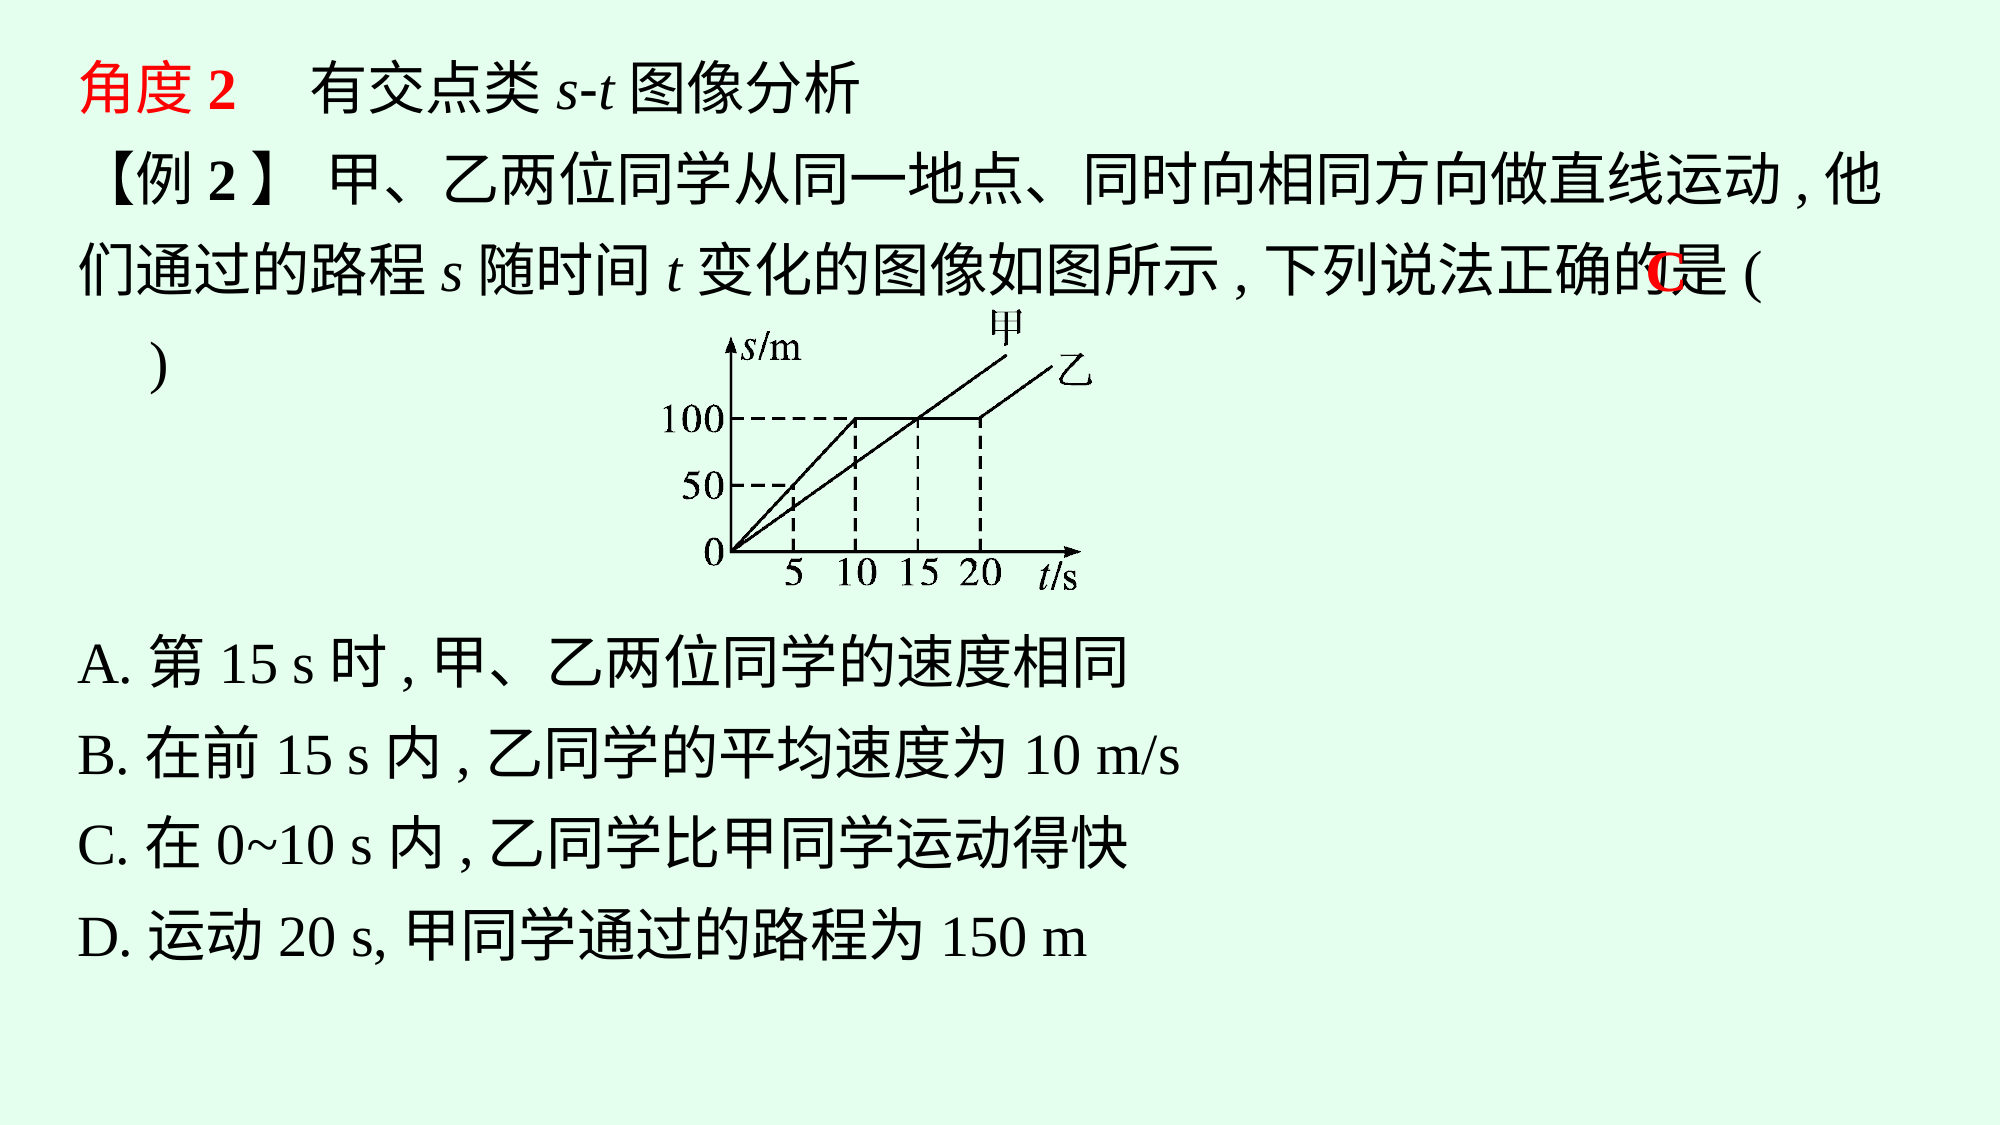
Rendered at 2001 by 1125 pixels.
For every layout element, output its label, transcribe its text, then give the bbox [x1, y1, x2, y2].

text_box A.第15 s时,甲、乙两位同学的速度相同 B.在前15 s内,乙同学的平均速度为10 m/s C.在0~10 s内,乙同学比甲同学运动得快 D.运动20 s,甲同学通过的路程为150 m [62, 596, 1938, 976]
picture [655, 305, 1096, 592]
text_box C [1630, 212, 1703, 311]
text_box 角度2 有交点类s-t图像分析 【例2】 甲、乙两位同学从同一地点、同时向相同方向做直线运动,他们通过的路程s随时间t变化的图像如图所示,下列说法正确的是( ) [62, 22, 1938, 402]
